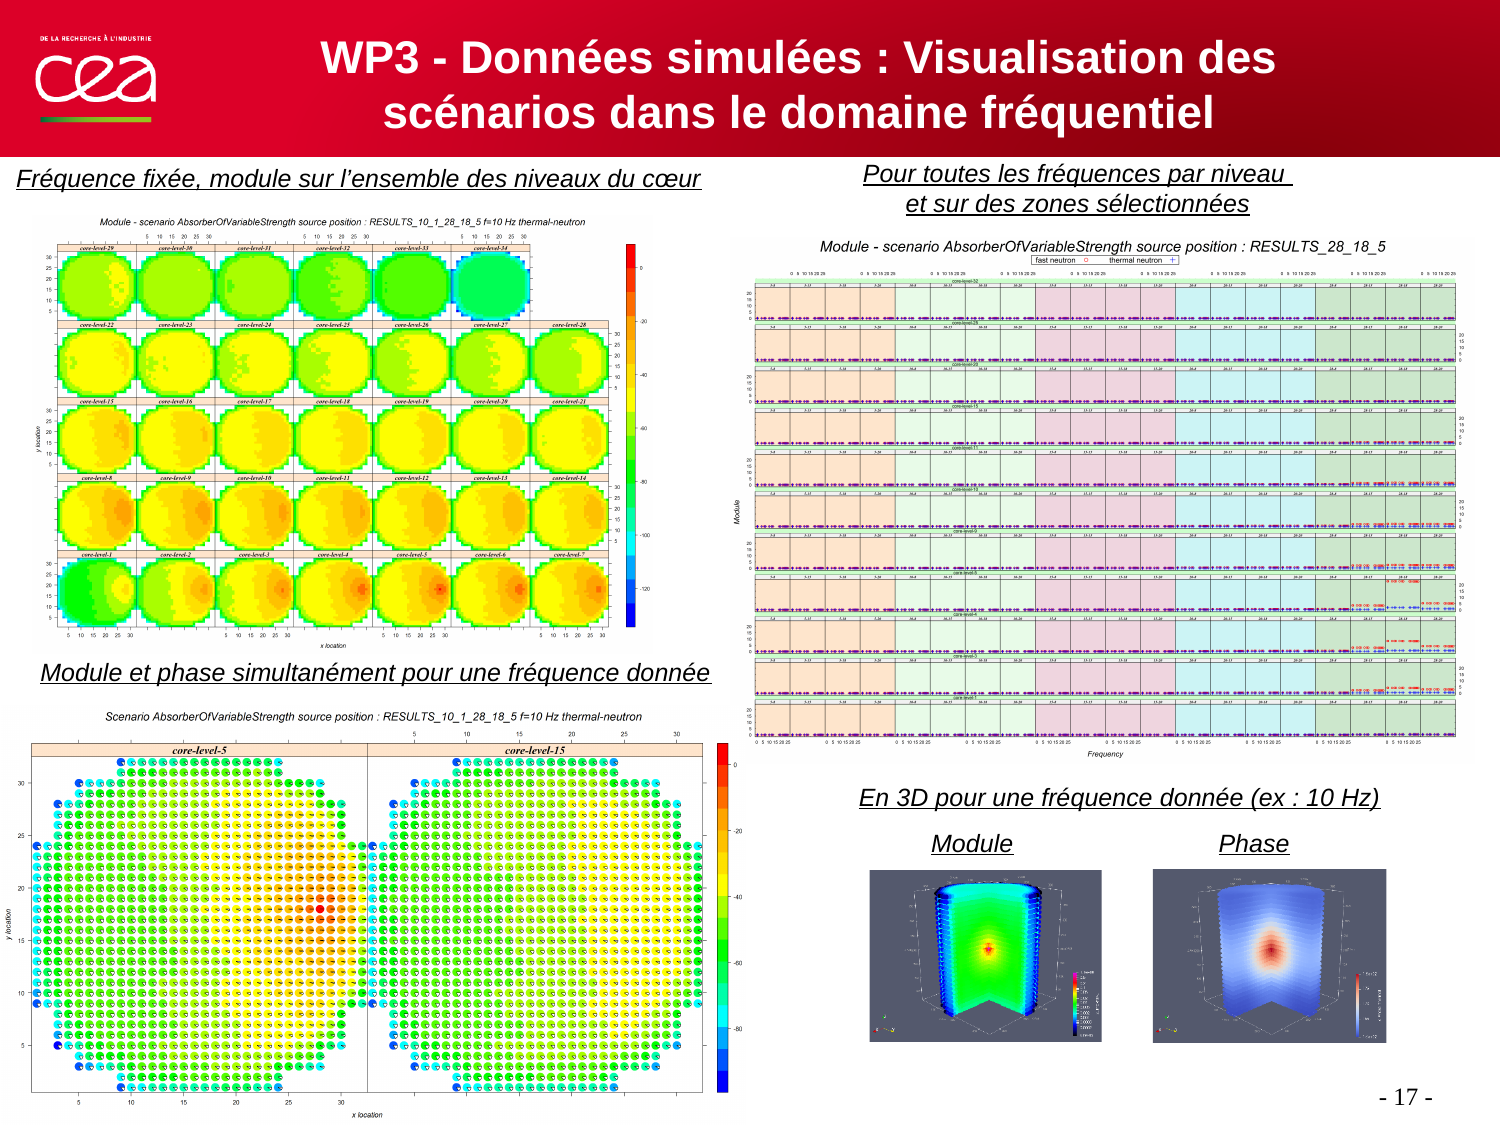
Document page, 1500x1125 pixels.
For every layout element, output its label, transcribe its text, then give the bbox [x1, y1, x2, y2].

picture [0, 0, 1500, 157]
picture [0, 237, 1475, 1125]
text_box P- 17 - [1367, 1072, 1500, 1118]
text_box En 3D pour une fréquence donnée (ex : 10 Hz) [844, 774, 1396, 819]
picture [32, 215, 653, 655]
picture [869, 870, 1102, 1042]
text_box Phase [1203, 819, 1305, 865]
text_box Fréquence fixée, module sur l’ensemble des niveaux du cœur [1, 155, 717, 201]
text_box Module [916, 819, 1029, 865]
picture [1152, 869, 1387, 1043]
title WP3 - Données simulées : Visualisation des scénarios dans le domaine fréquentiel [240, 8, 1358, 158]
text_box Pour toutes les fréquences par niveau et sur des zones sélectionnées [848, 150, 1308, 226]
text_box Module et phase simultanément pour une fréquence donnée [25, 649, 724, 695]
